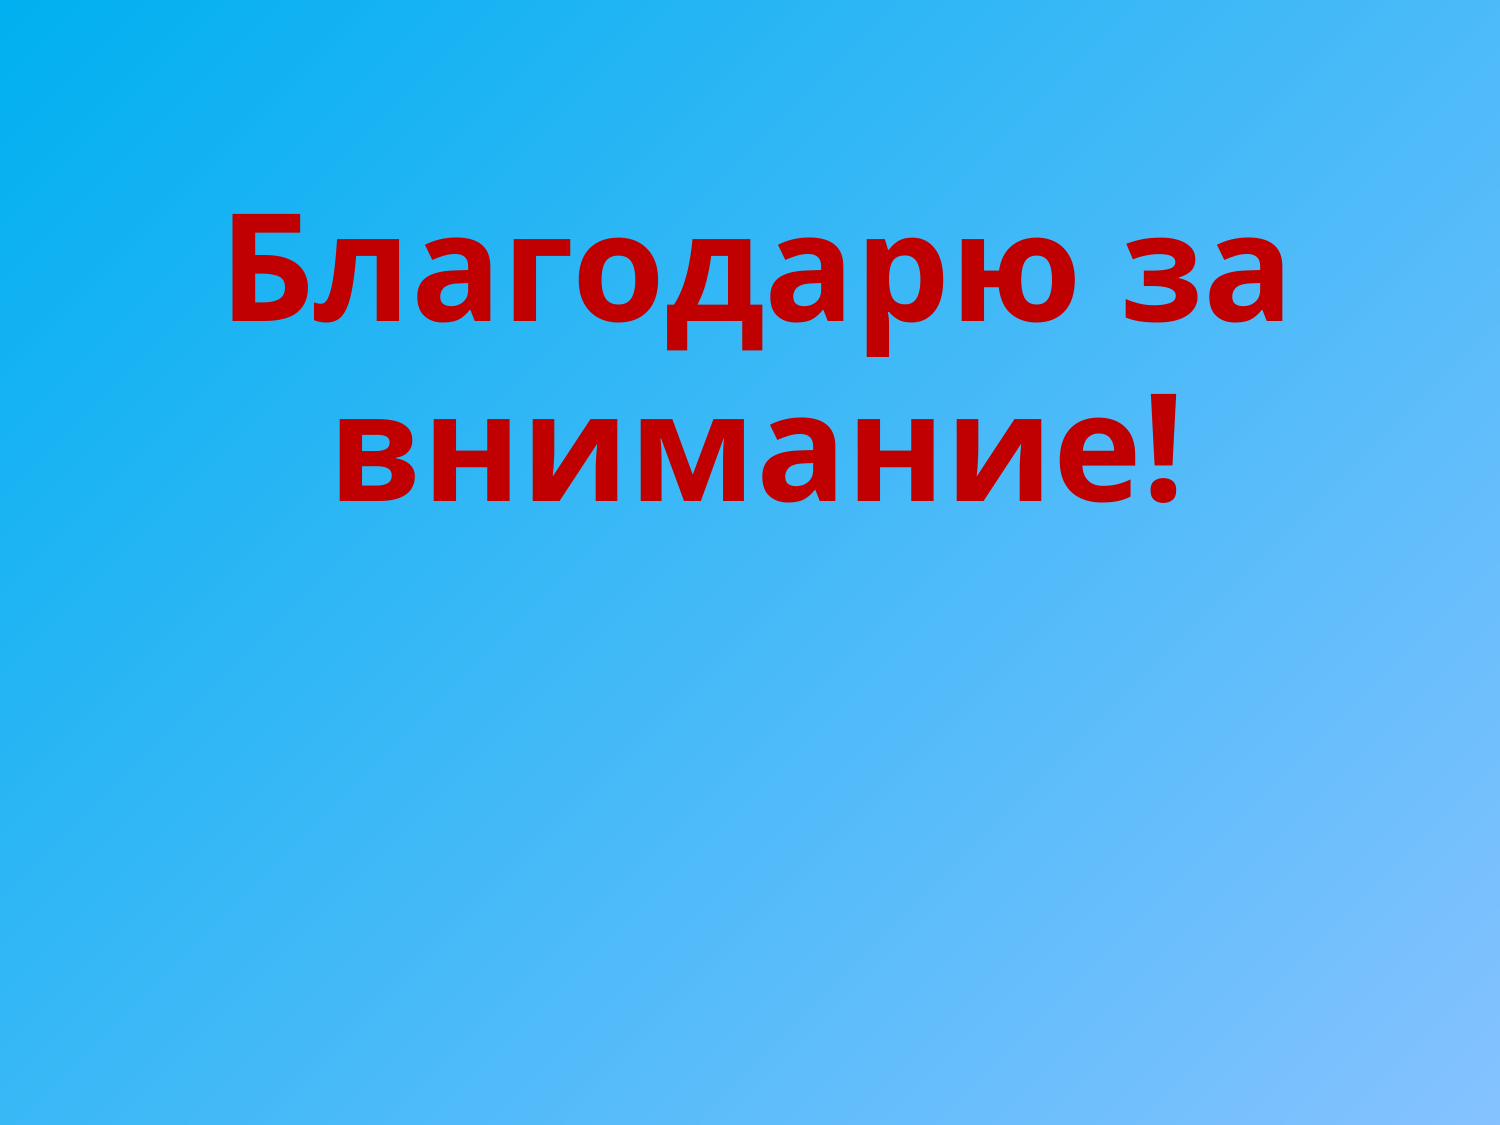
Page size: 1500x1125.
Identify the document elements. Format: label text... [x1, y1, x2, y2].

title Благодарю за внимание! [82, 257, 1432, 446]
